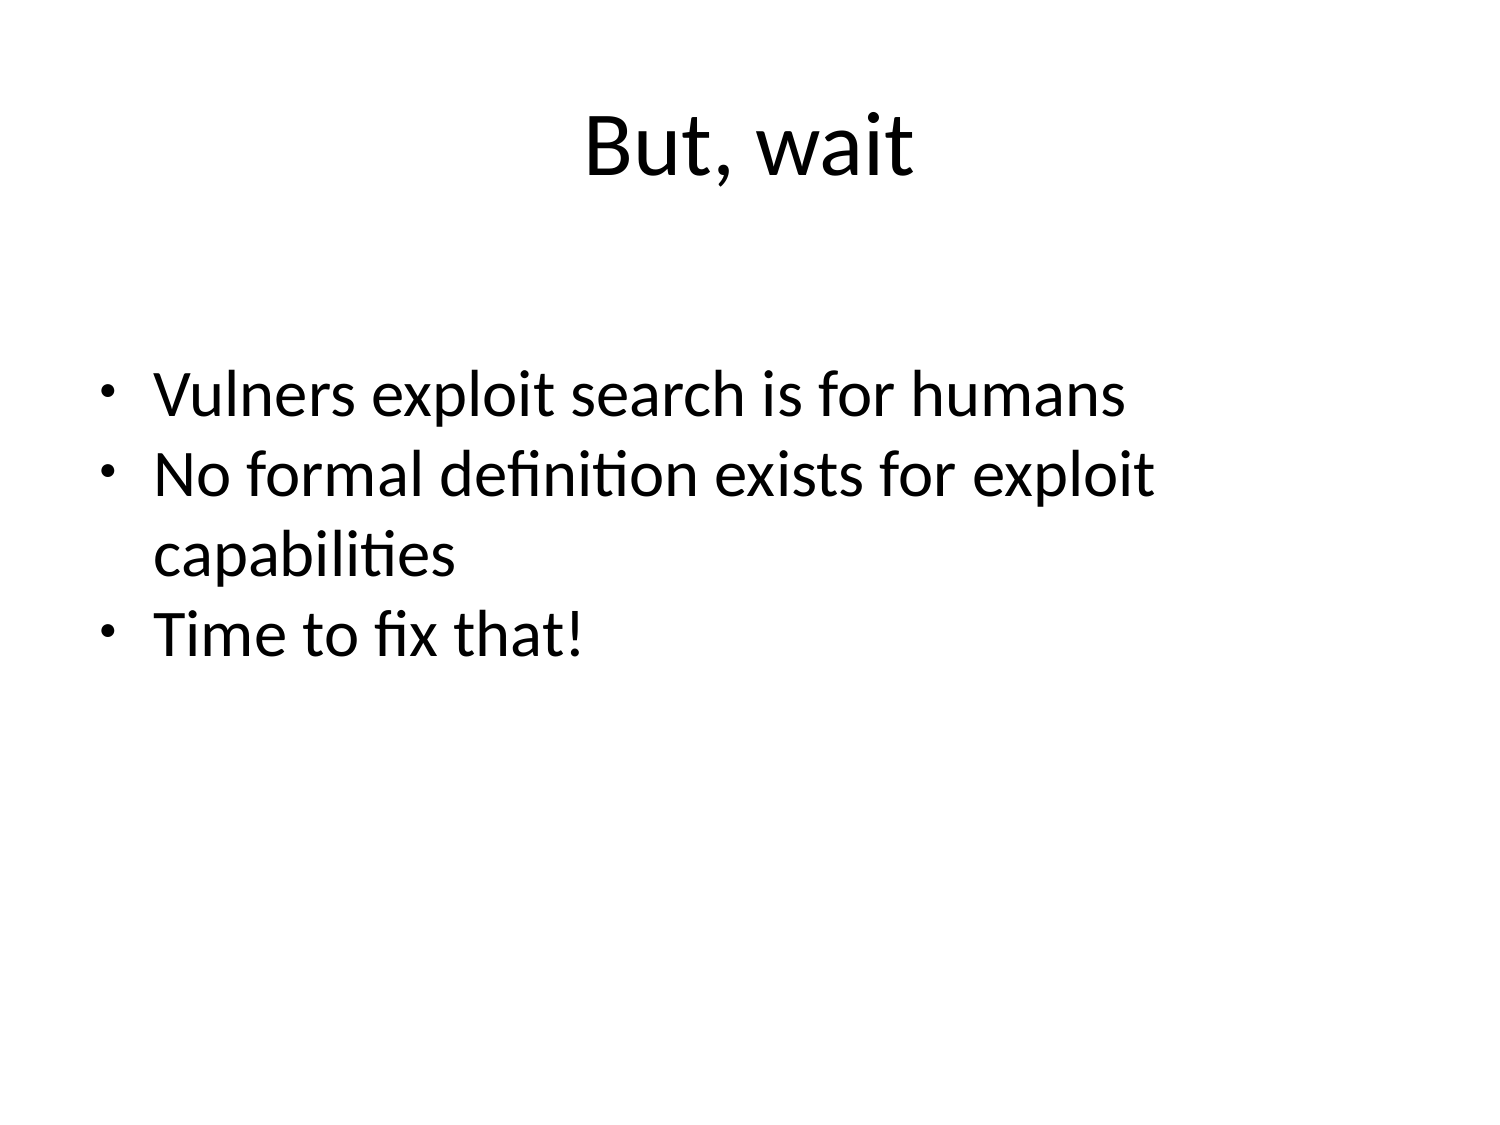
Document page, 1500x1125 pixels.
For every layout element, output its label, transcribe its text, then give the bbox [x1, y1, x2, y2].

text_box But, wait [75, 76, 1425, 201]
text_box Vulners exploit search is for humans No formal definition exists for exploit capabilities Time to fix that! [75, 262, 1425, 677]
